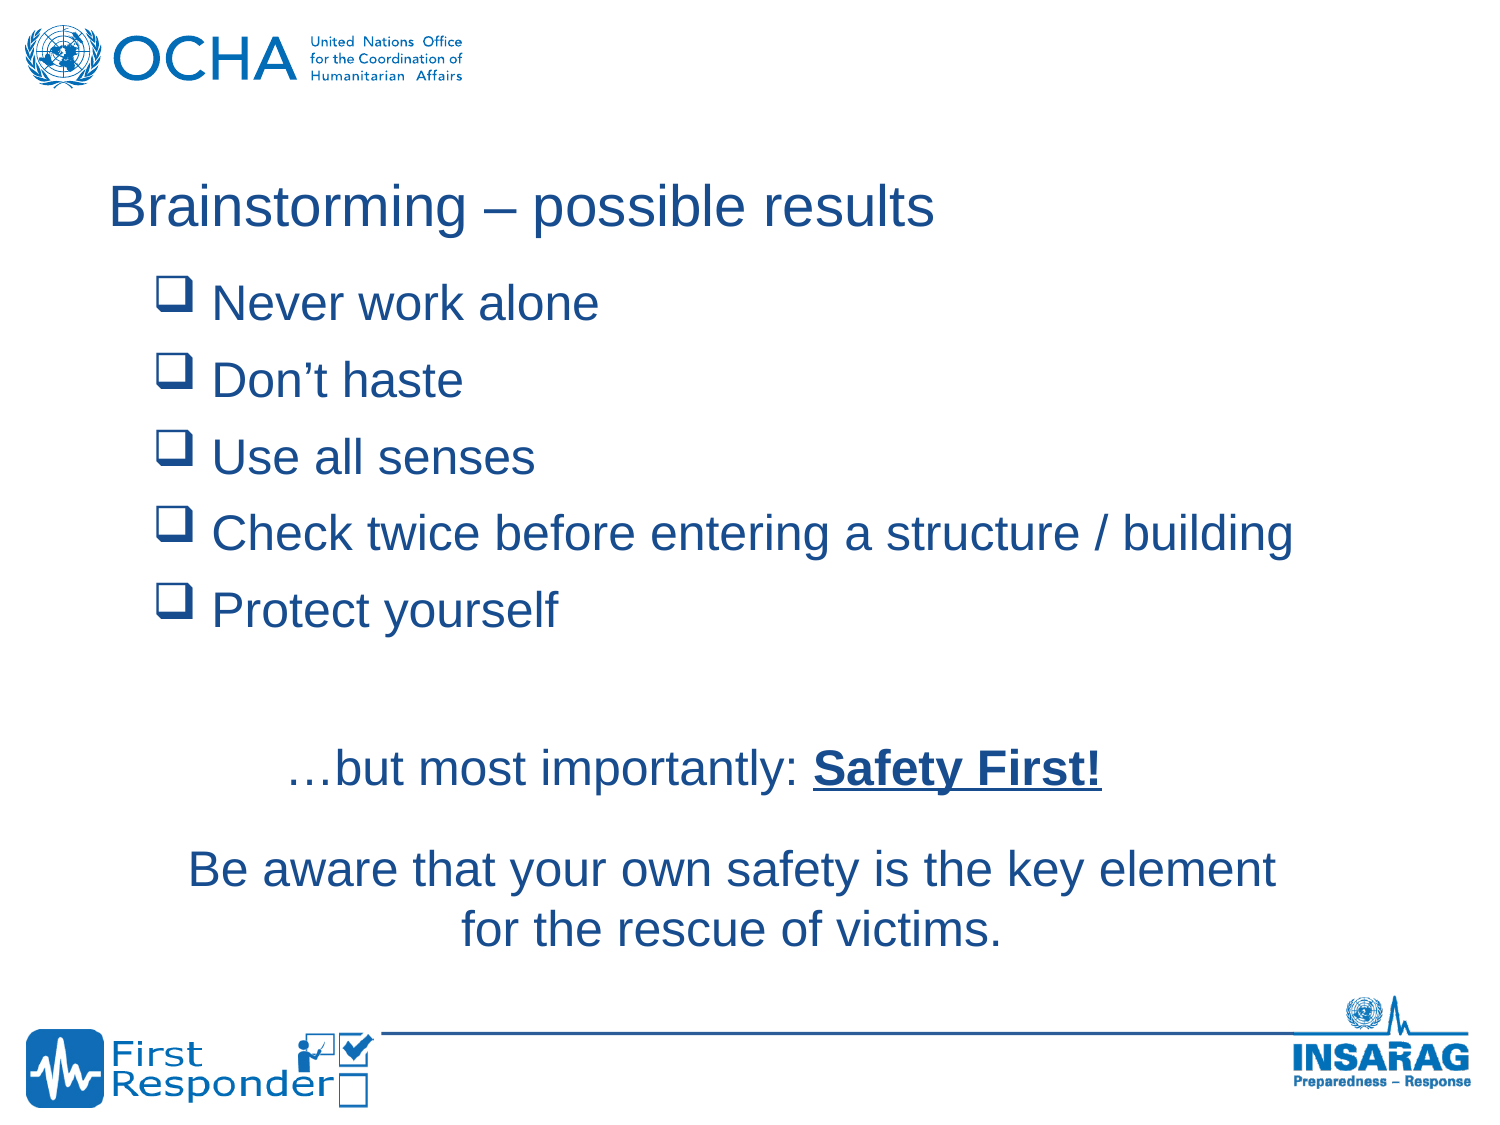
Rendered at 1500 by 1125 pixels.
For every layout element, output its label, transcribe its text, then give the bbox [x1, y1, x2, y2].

picture [1287, 995, 1471, 1094]
picture [24, 1024, 375, 1113]
title Brainstorming – possible results [99, 147, 1400, 260]
text_box Never work alone Don’t haste Use all senses Check twice before entering a structure / building Protect yourself …but most importantly: Safety First! Be aware that your own safety is the key element for the rescue of victims. [99, 262, 1327, 1000]
